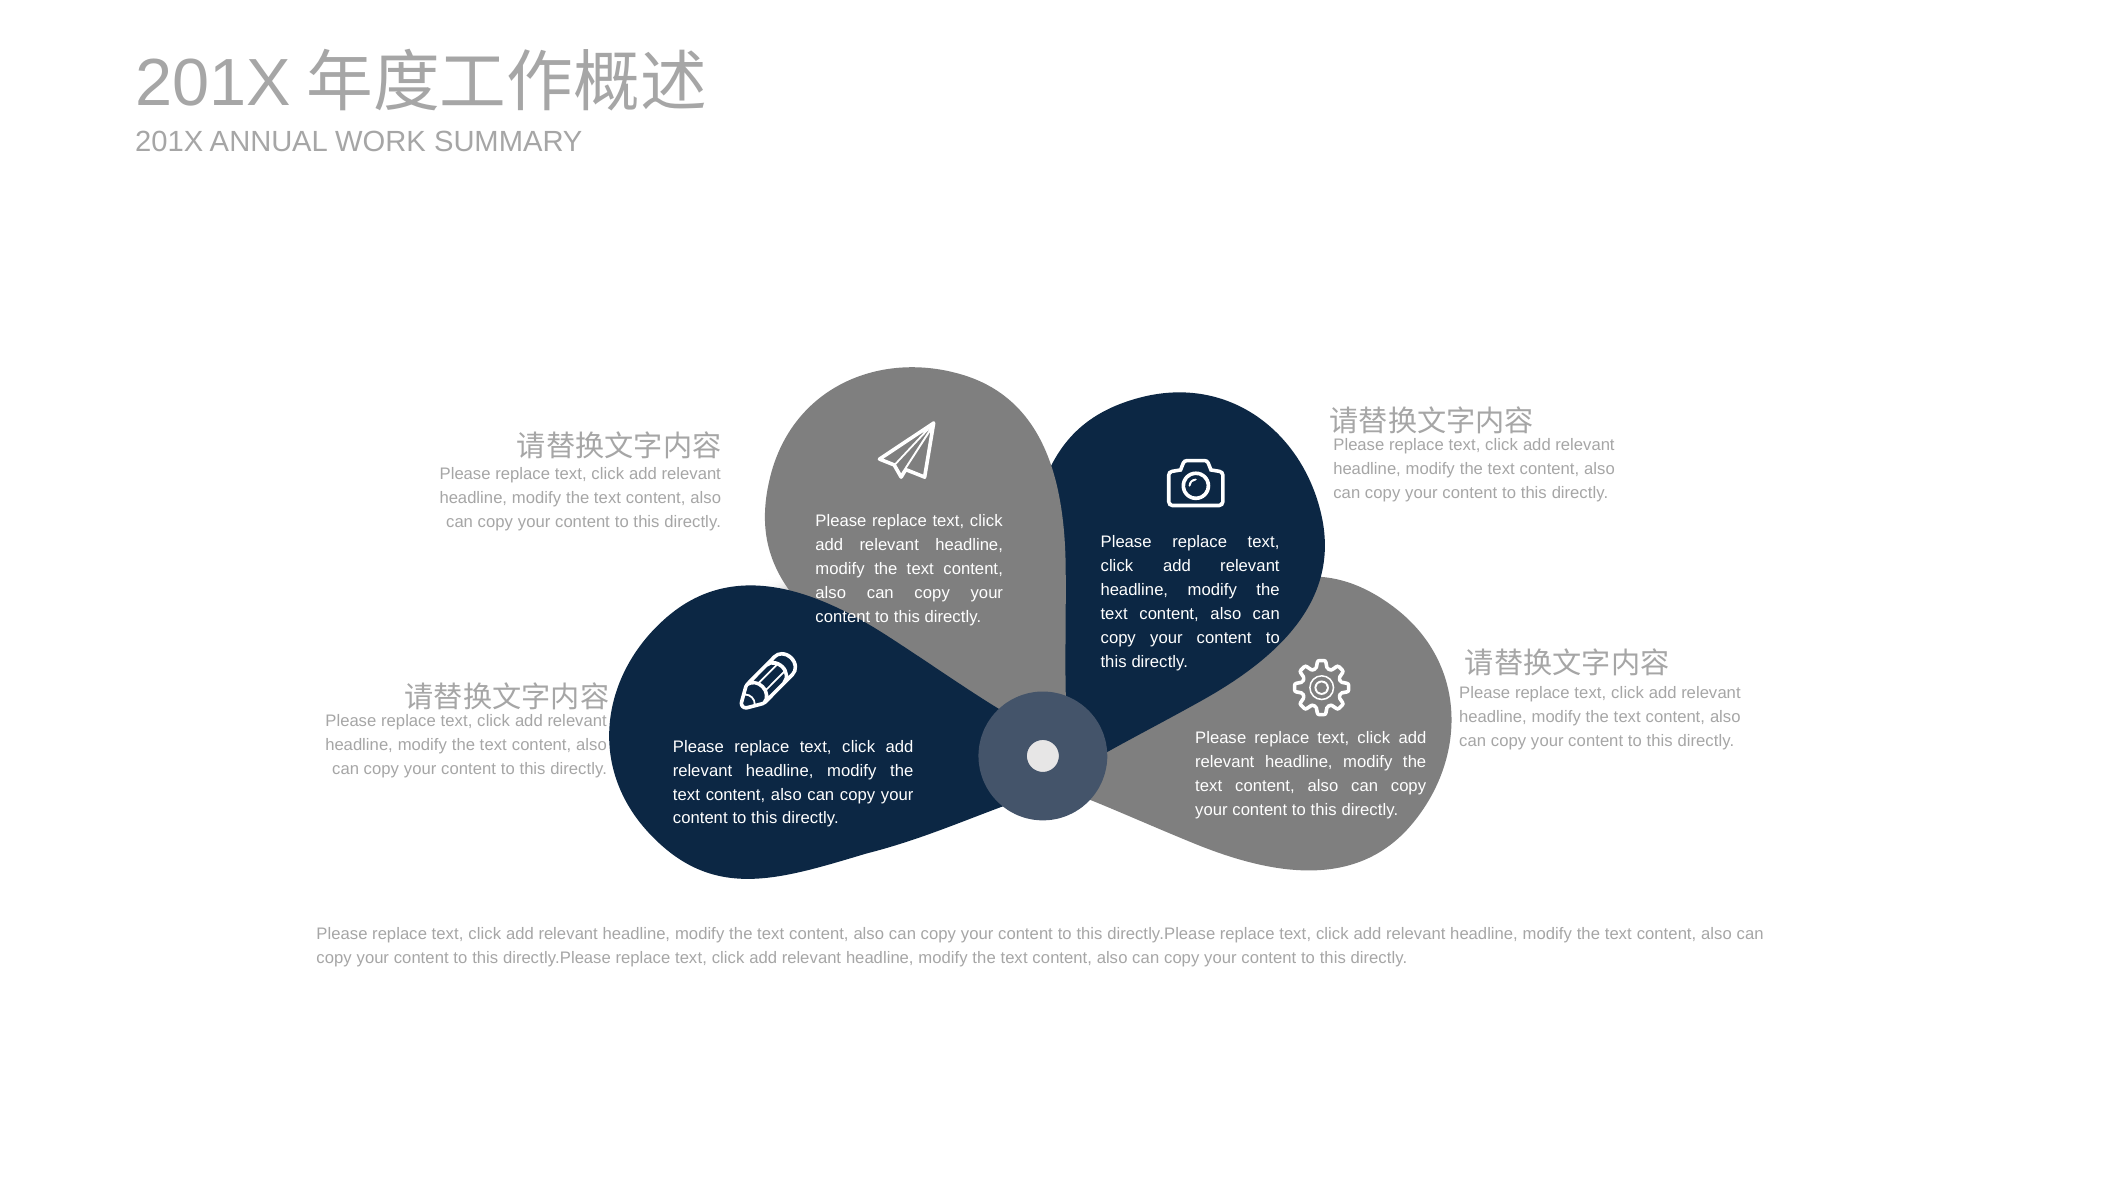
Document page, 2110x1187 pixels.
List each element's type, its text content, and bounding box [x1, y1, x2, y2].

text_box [295, 671, 611, 777]
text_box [409, 420, 624, 530]
text_box 201X ANNUAL WORK SUMMARY [135, 122, 596, 158]
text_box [1459, 637, 1771, 749]
text_box Please replace text, click add relevant headline, modify the text content, also can copy your content to this directly.Please replace text, click add relevant headline, modify the text content, also can copy your content to this directly.Please replace text, click add relevant headline, modify the text content, also can copy your content to this directly. [316, 918, 1793, 967]
text_box 201X年度工作概述 [135, 38, 783, 119]
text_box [624, 373, 1442, 921]
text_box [1442, 395, 1644, 501]
